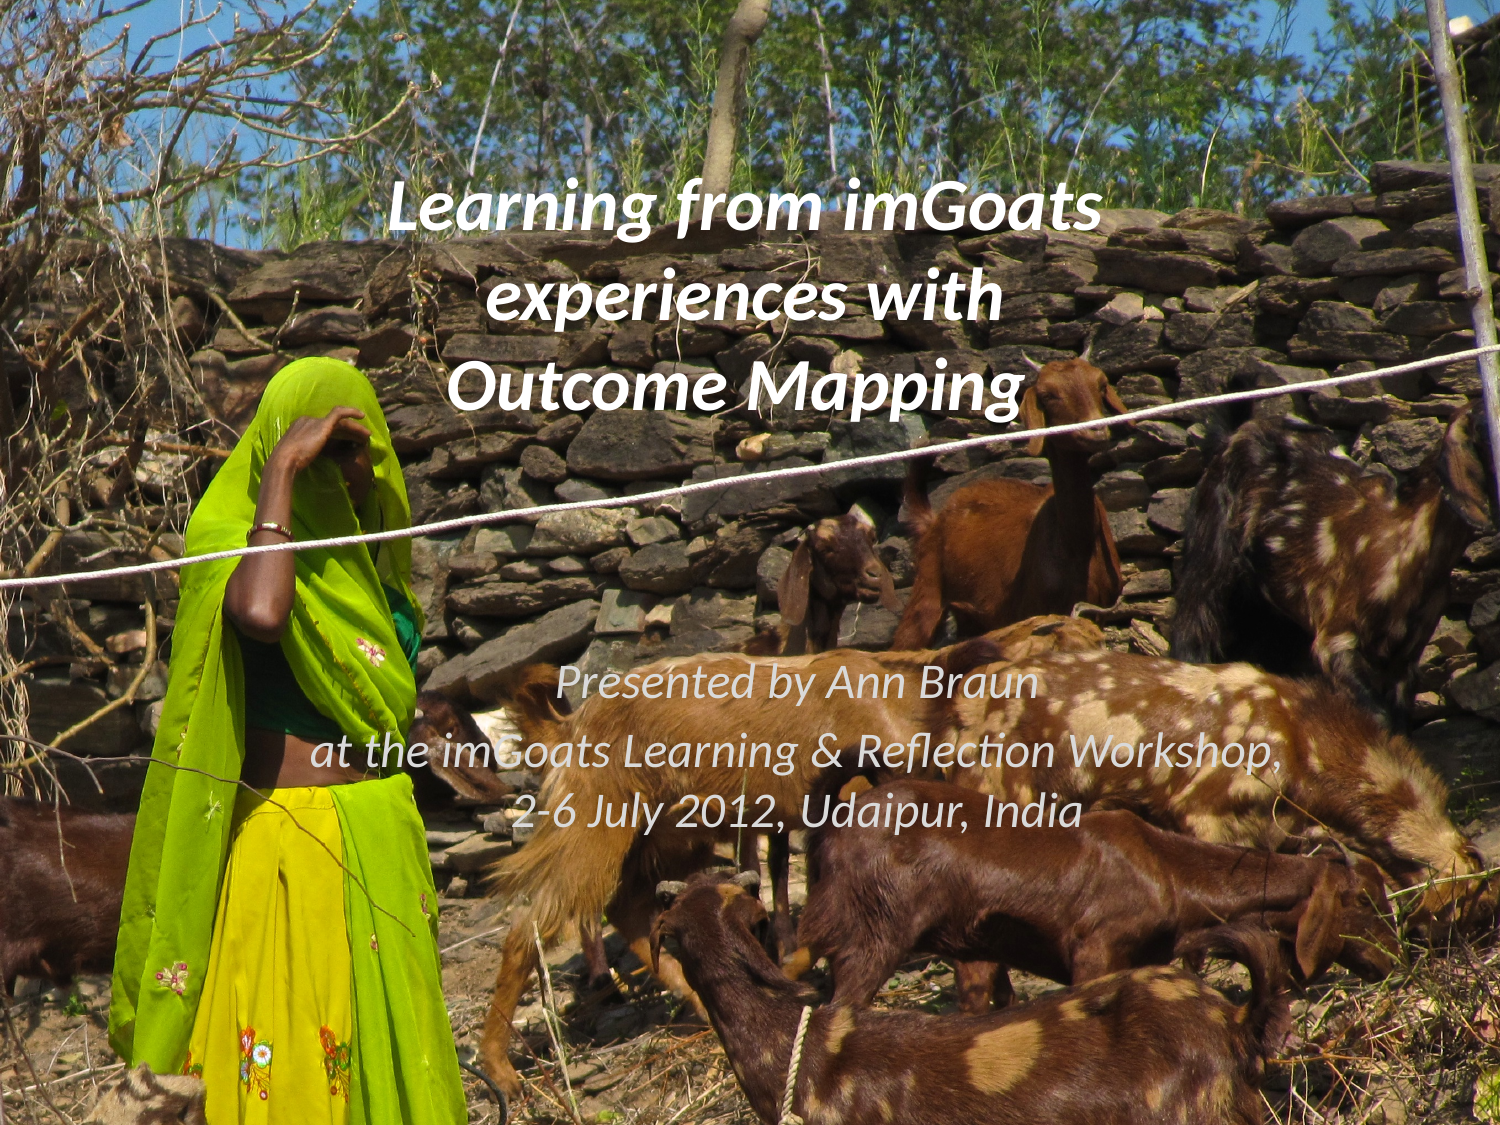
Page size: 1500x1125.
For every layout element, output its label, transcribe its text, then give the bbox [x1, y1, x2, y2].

text_box Presented by Ann Braun at the imGoats Learning & Reflection Workshop, 2-6 July 2012, Udaipur, India [288, 640, 1307, 965]
text_box Learning from imGoats experiences with Outcome Mapping [277, 148, 1213, 473]
picture [0, 0, 1500, 1125]
